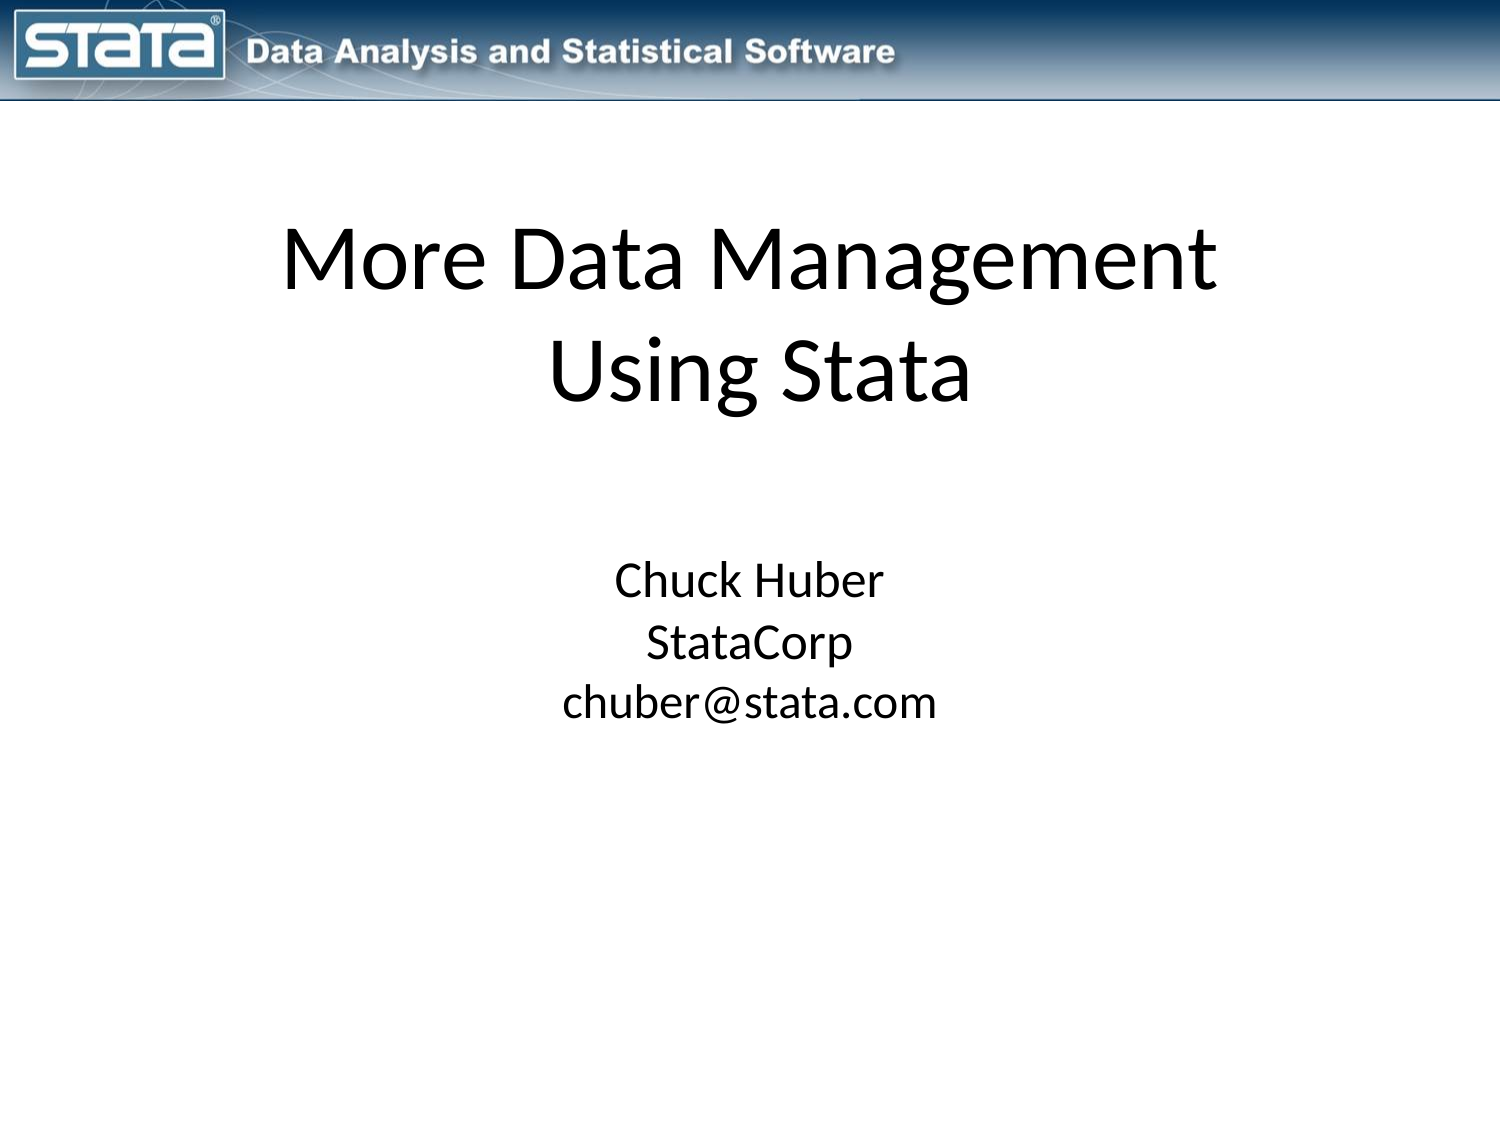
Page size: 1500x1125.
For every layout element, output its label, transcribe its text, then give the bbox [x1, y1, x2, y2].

title More Data Management Using Stata [0, 187, 1500, 429]
subtitle Chuck Huber StataCorp chuber@stata.com [225, 537, 1275, 738]
picture [0, 0, 1500, 102]
